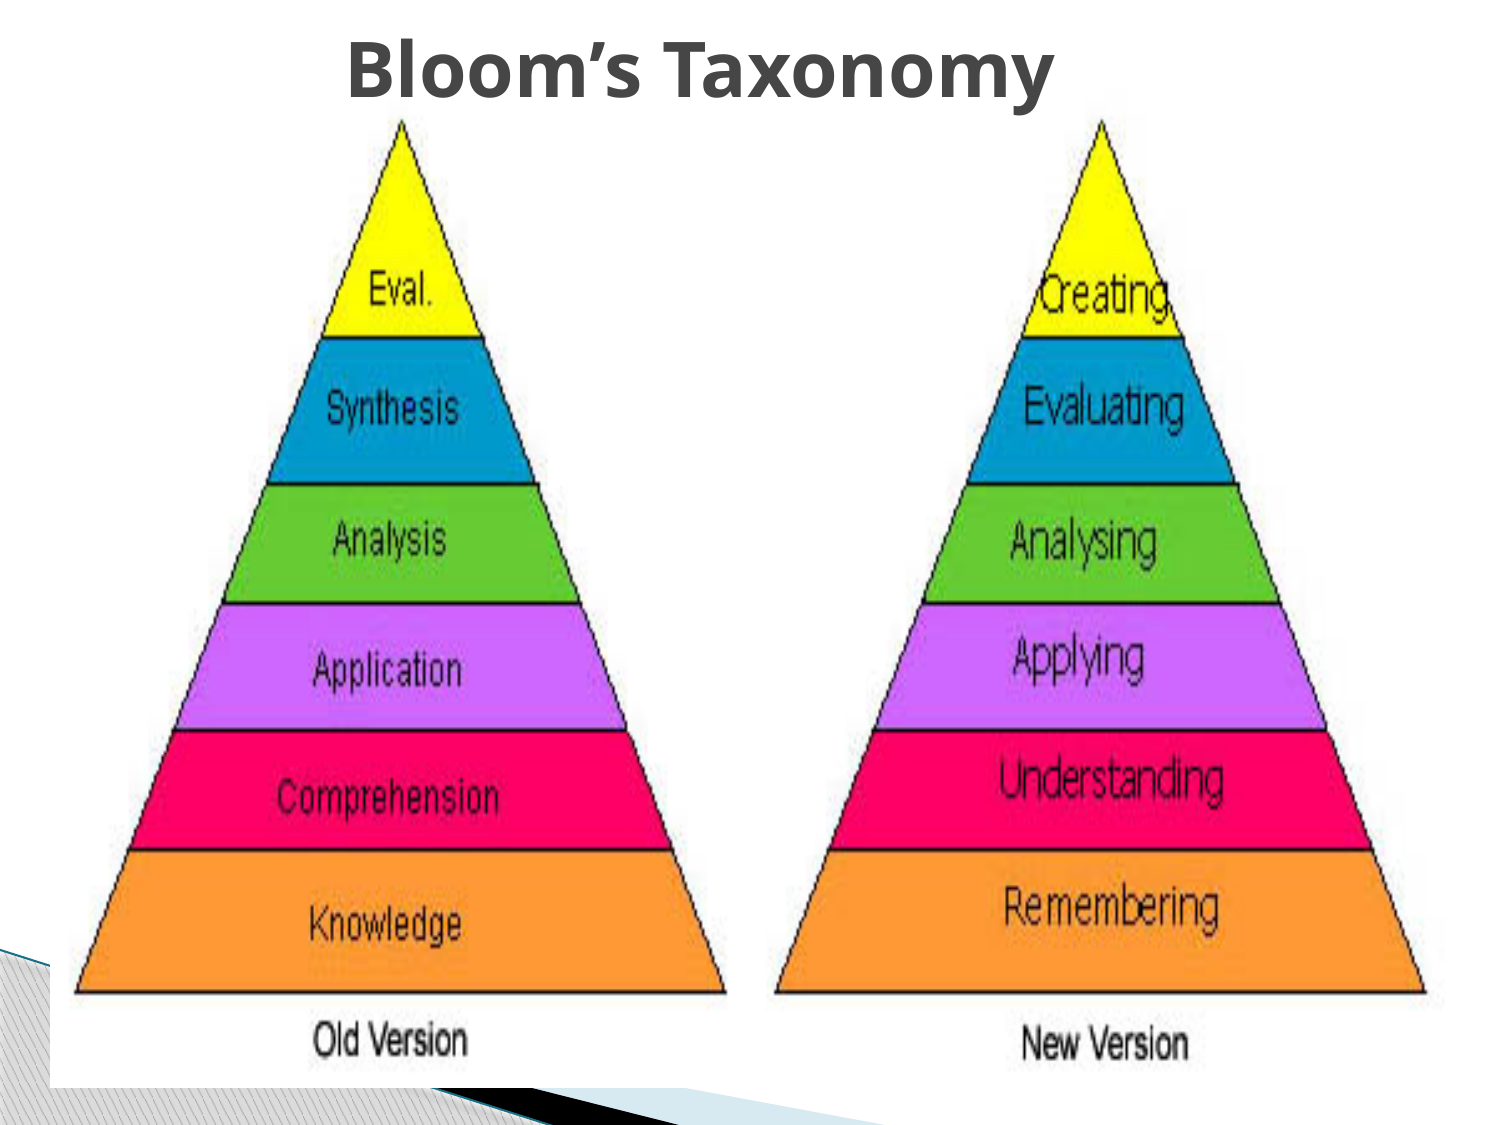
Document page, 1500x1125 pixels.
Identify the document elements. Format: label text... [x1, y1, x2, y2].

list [49, 87, 1451, 1088]
title Bloom’s Taxonomy [87, 12, 1313, 87]
